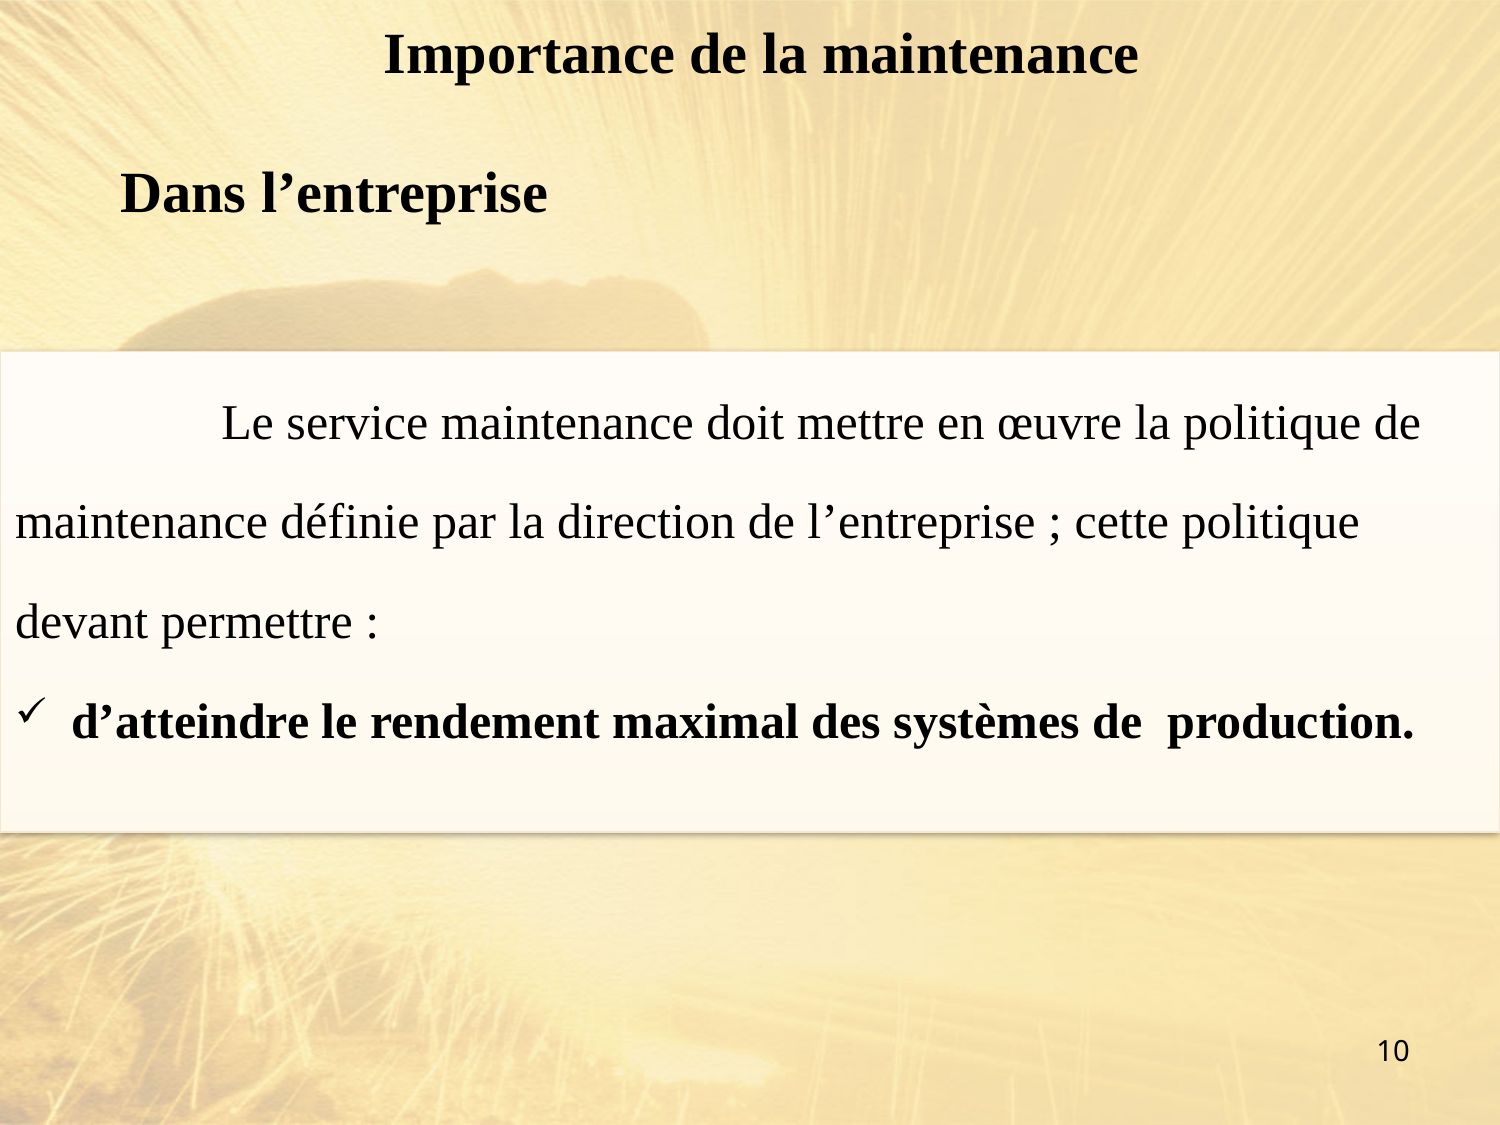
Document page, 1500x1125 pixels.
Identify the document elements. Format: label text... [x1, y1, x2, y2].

slide_number 10 [1074, 1024, 1426, 1103]
picture [0, 833, 1500, 1125]
text_box Importance de la maintenance Dans l’entreprise [105, 7, 1418, 232]
picture [0, 0, 1500, 351]
list Le service maintenance doit mettre en œuvre la politique de maintenance définie par la direction de l’entreprise ; cette politique devant permettre : d’atteindre le rendement maximal des systèmes de production. [0, 351, 1500, 833]
